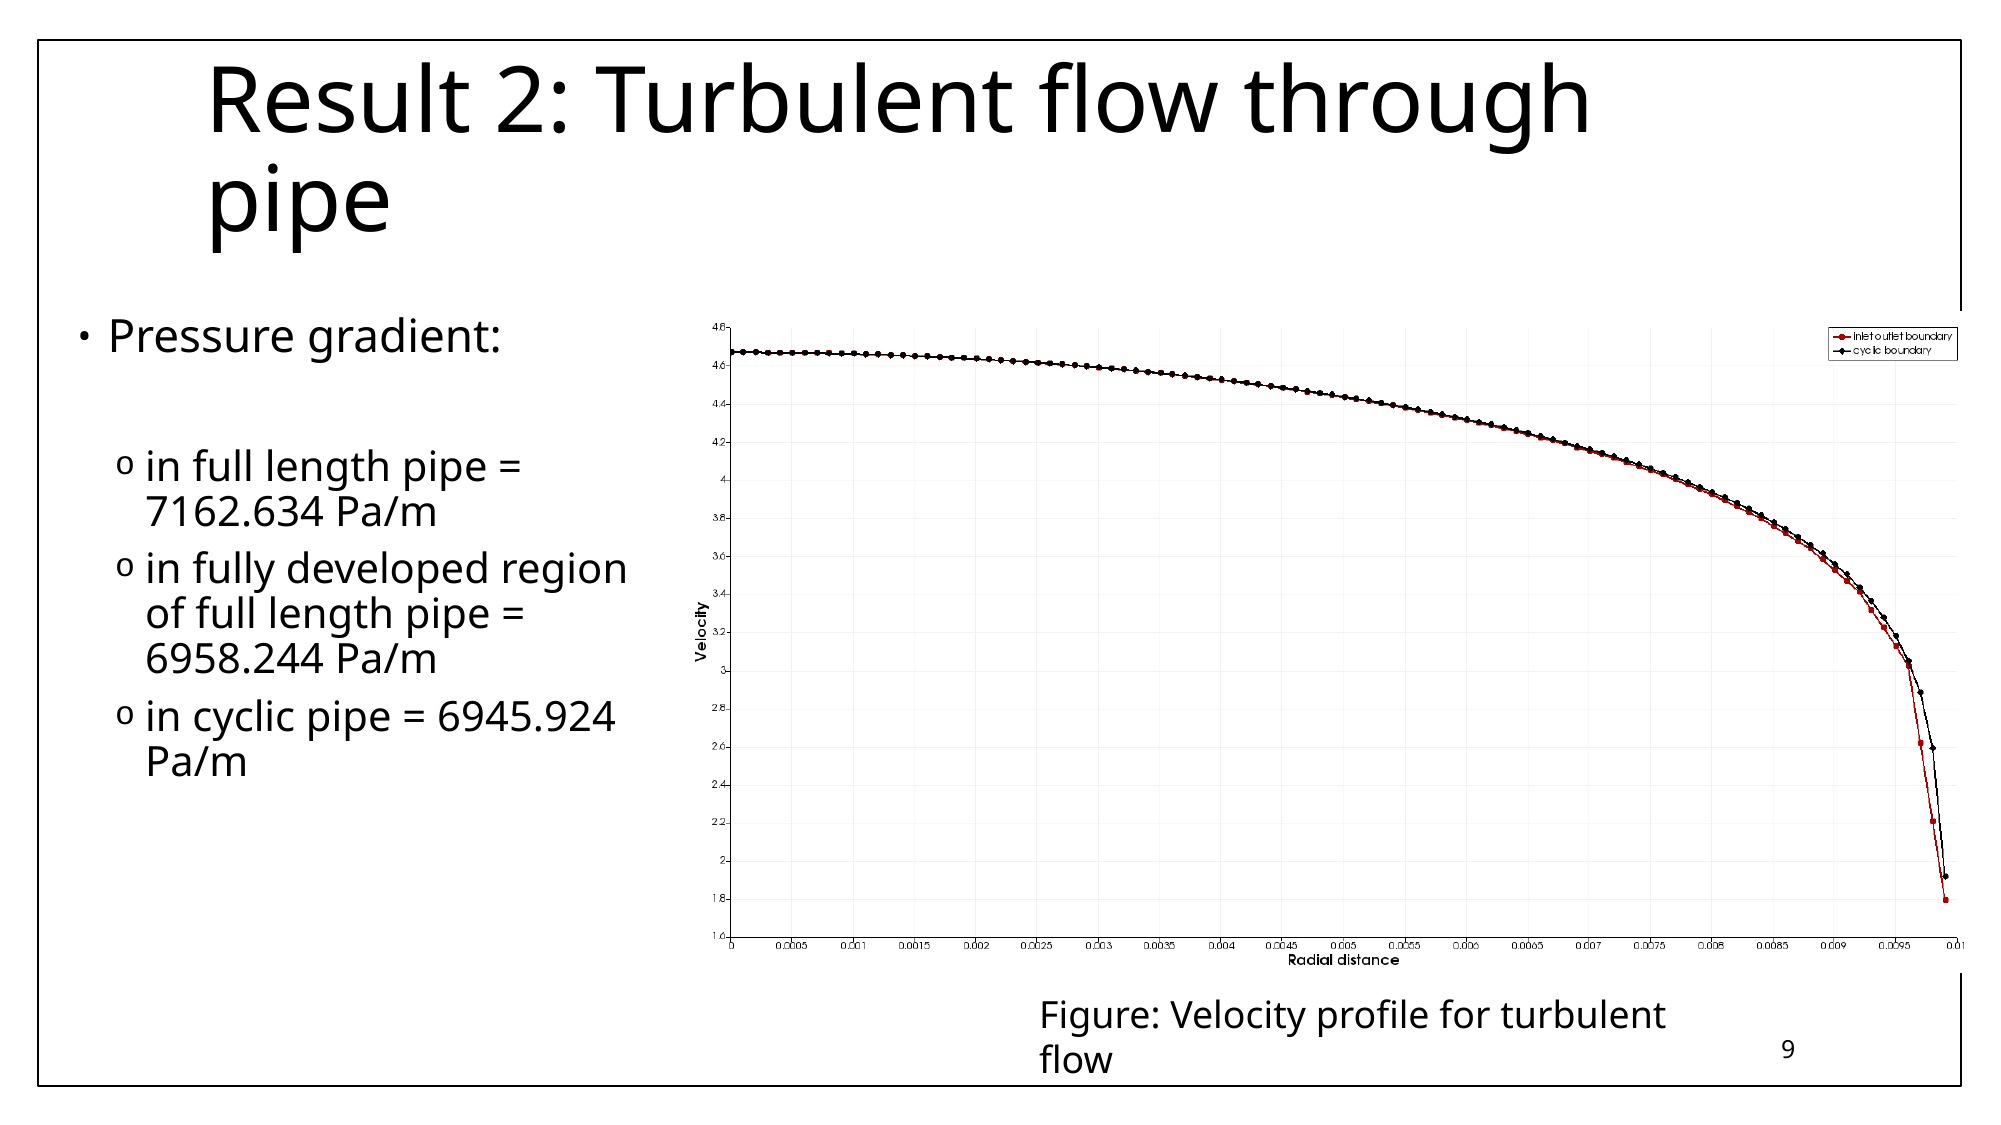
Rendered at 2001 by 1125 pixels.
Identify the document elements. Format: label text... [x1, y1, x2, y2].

list Pressure gradient: in full length pipe = 7162.634 Pa/m in fully developed region of full length pipe = 6958.244 Pa/m in cyclic pipe = 6945.924 Pa/m [55, 305, 691, 966]
title Result 2: Turbulent flow through pipe [190, 40, 1811, 264]
text_box Figure: Velocity profile for turbulent flow [1024, 983, 1699, 1089]
slide_number 9 [1699, 1020, 1811, 1081]
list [690, 310, 1973, 974]
